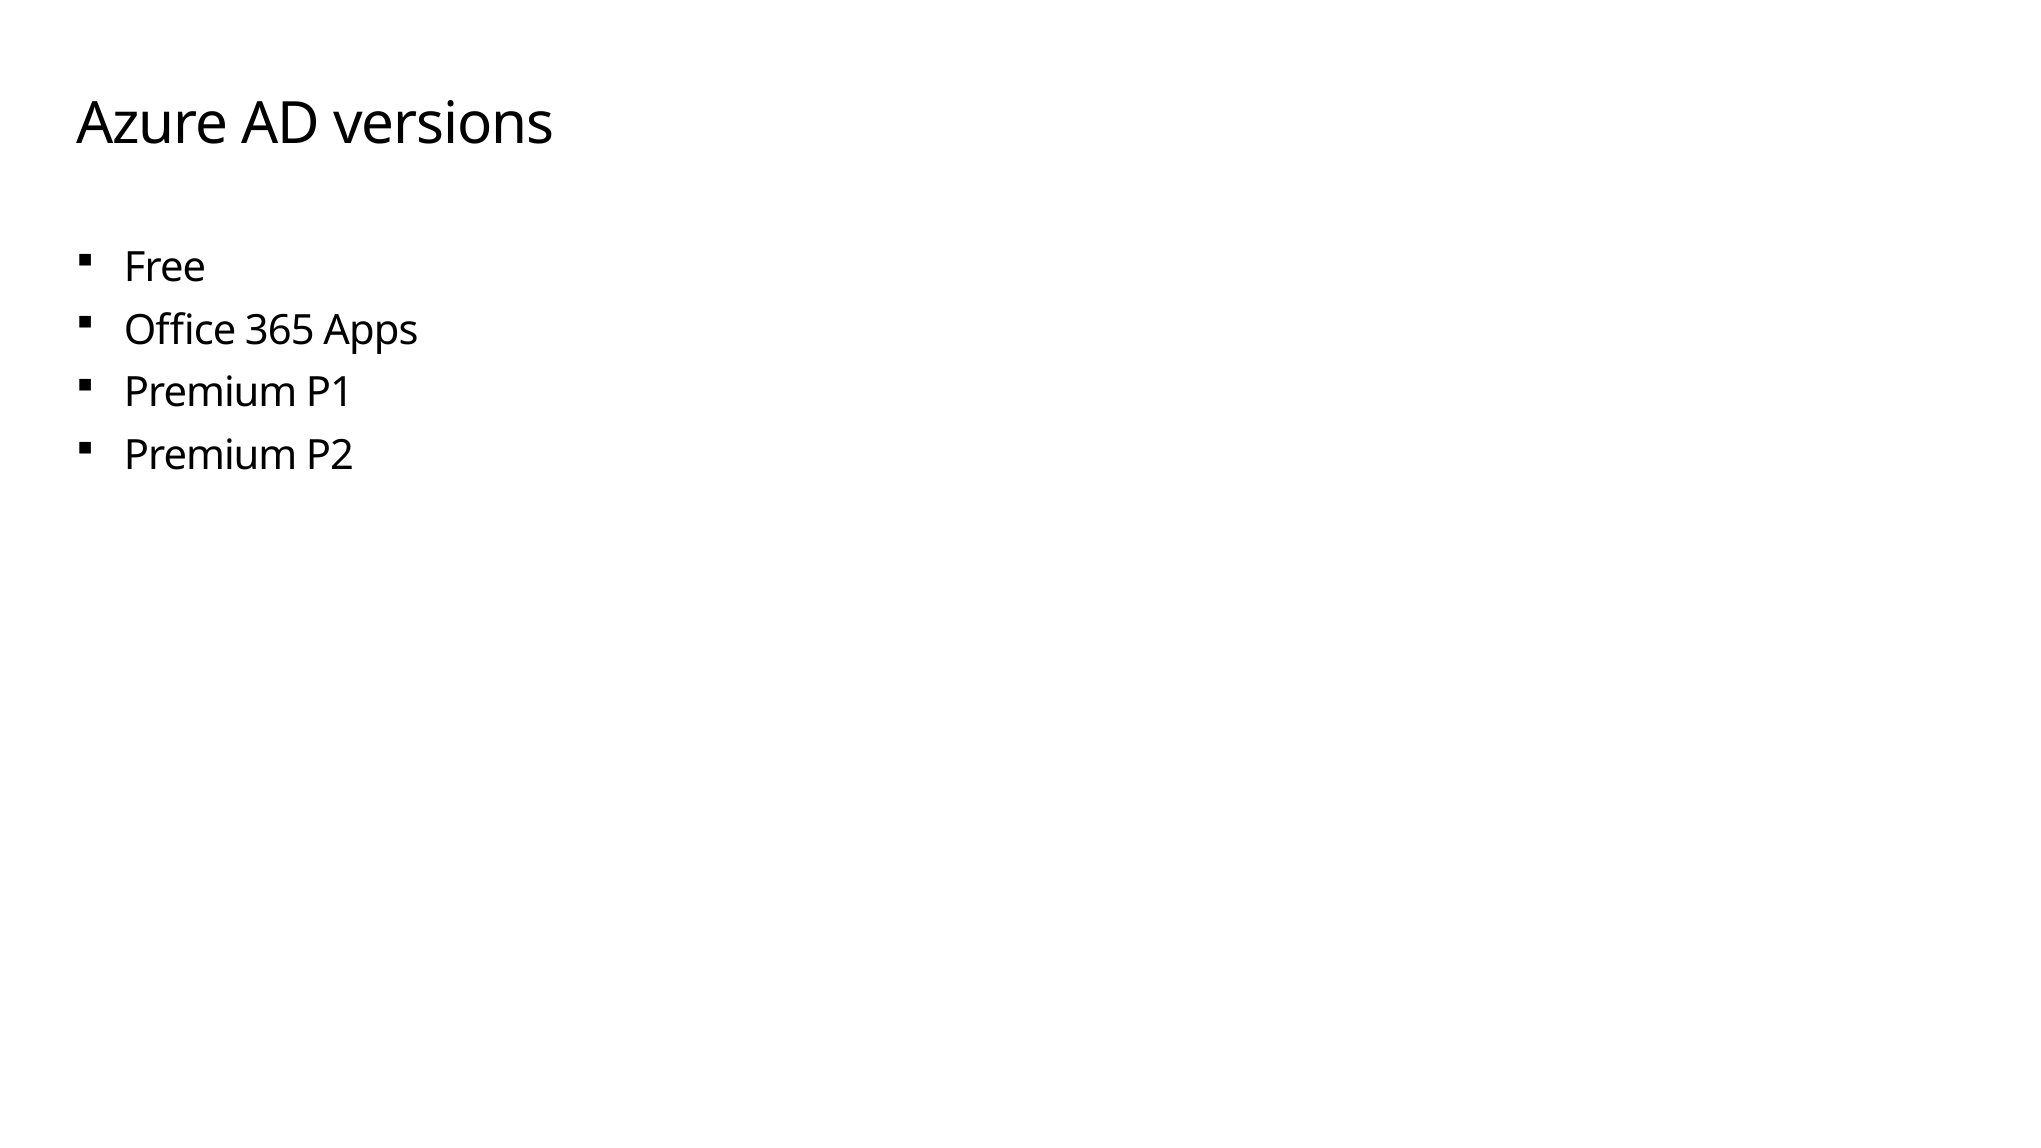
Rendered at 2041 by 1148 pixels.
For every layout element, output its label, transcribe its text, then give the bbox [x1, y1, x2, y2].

title Azure AD versions [76, 93, 1968, 161]
list Free Office 365 Apps Premium P1 Premium P2 [76, 240, 1900, 1014]
